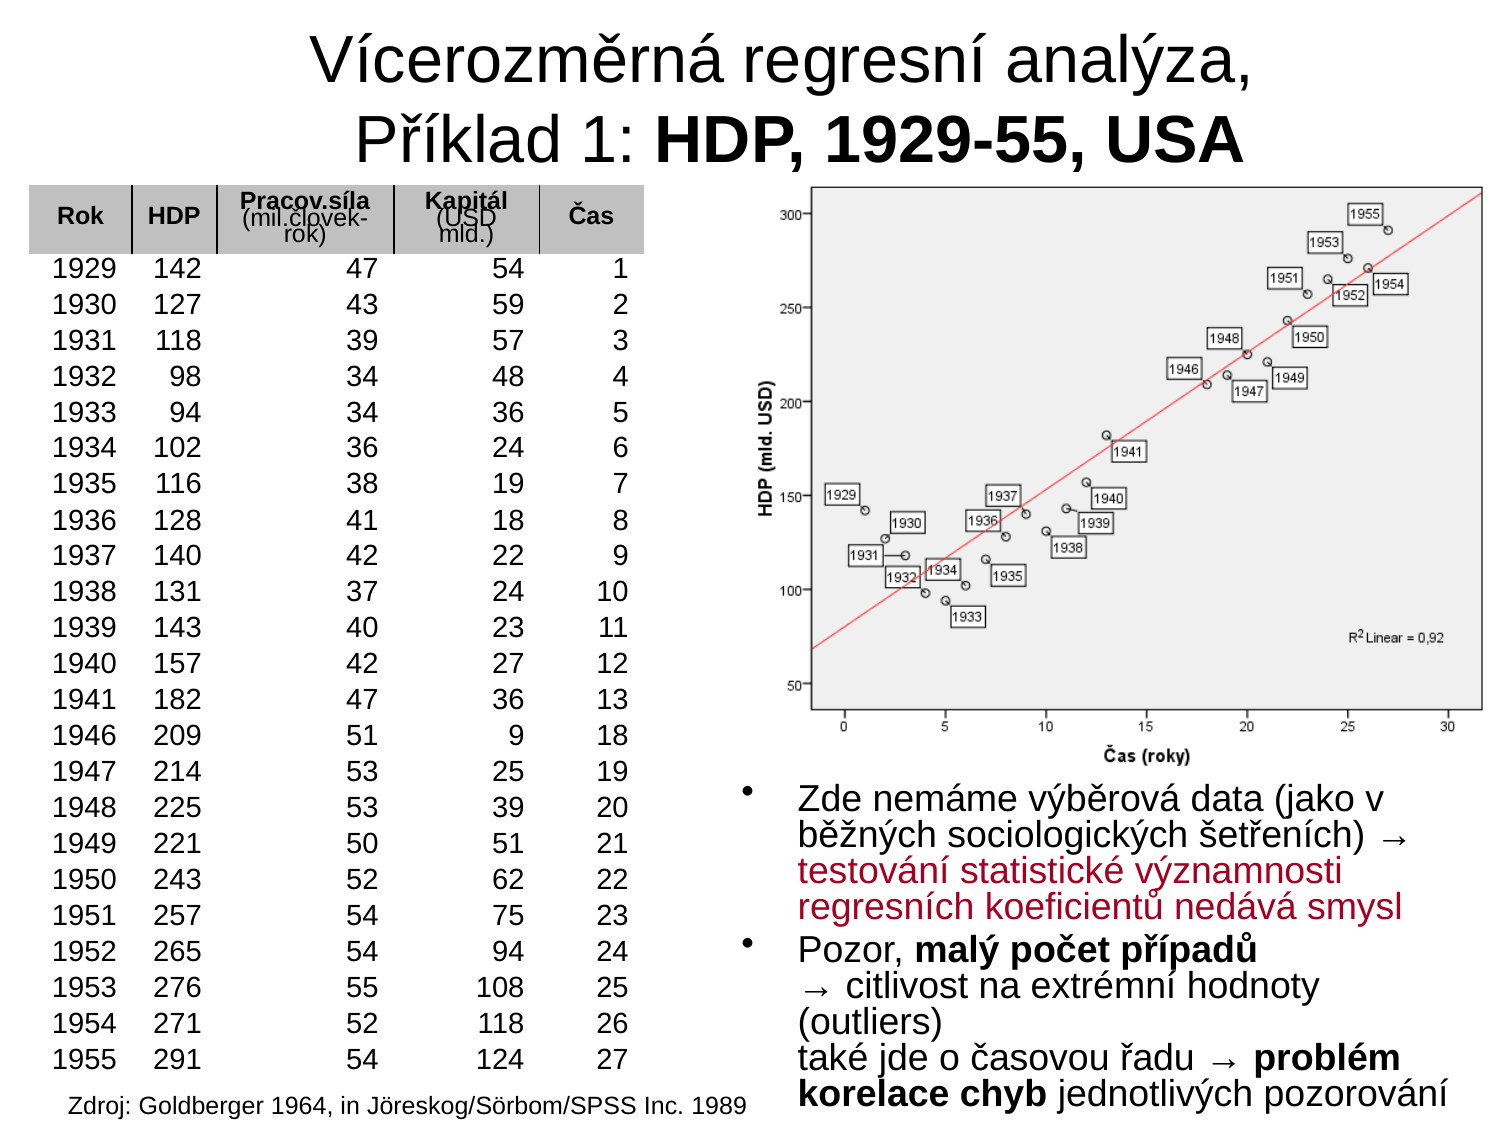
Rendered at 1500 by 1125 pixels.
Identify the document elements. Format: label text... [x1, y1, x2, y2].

table_cell 1 [539, 254, 644, 290]
table_cell 94 [394, 937, 539, 973]
table_cell 108 [394, 973, 539, 1009]
table_header HDP [133, 185, 216, 254]
table_cell 1935 [29, 469, 132, 505]
table_cell 1930 [29, 290, 132, 326]
table_header Pracov.síla (mil.človek-rok) [218, 185, 393, 254]
table_cell 47 [217, 685, 394, 721]
table_cell 11 [539, 613, 644, 649]
table_cell 34 [217, 361, 394, 397]
table_cell 2 [539, 290, 644, 326]
table_cell 182 [132, 685, 217, 721]
table_cell 24 [394, 433, 539, 469]
table_cell 54 [217, 1045, 394, 1081]
table_cell 55 [217, 973, 394, 1009]
table_cell 8 [539, 505, 644, 541]
table_cell 265 [132, 937, 217, 973]
table_cell 140 [132, 541, 217, 577]
table_cell 23 [394, 613, 539, 649]
table_cell 41 [217, 505, 394, 541]
table_cell 6 [539, 433, 644, 469]
table_cell 19 [394, 469, 539, 505]
table_cell 127 [132, 290, 217, 326]
table_cell 1932 [29, 361, 132, 397]
table_cell 75 [394, 901, 539, 937]
table_cell 25 [539, 973, 644, 1009]
table_cell 43 [217, 290, 394, 326]
table_cell 143 [132, 613, 217, 649]
table_cell 1946 [29, 721, 132, 757]
table_cell 22 [539, 865, 644, 901]
table_cell 9 [394, 721, 539, 757]
table_cell 1949 [29, 829, 132, 865]
table_cell 24 [539, 937, 644, 973]
table_cell 27 [539, 1045, 644, 1081]
table_cell 1929 [29, 254, 132, 290]
table_header Kapitál (USD mld.) [395, 185, 539, 254]
table_cell 1940 [29, 649, 132, 685]
table_cell 142 [132, 254, 217, 290]
table_cell 94 [132, 397, 217, 433]
table_cell 39 [217, 326, 394, 361]
table_cell 1931 [29, 326, 132, 361]
table_cell 1937 [29, 541, 132, 577]
table_cell 1933 [29, 397, 132, 433]
table_cell 225 [132, 793, 217, 829]
picture [749, 172, 1500, 769]
title Vícerozměrná regresní analýza, Příklad 1: HDP, 1929-55, USA [41, 42, 1500, 149]
table_cell 276 [132, 973, 217, 1009]
table_cell 62 [394, 865, 539, 901]
table_cell 47 [217, 254, 394, 290]
table_cell 39 [394, 793, 539, 829]
table_cell 51 [394, 829, 539, 865]
table_cell 59 [394, 290, 539, 326]
table_cell 19 [539, 757, 644, 793]
table_cell 36 [394, 685, 539, 721]
table_cell 38 [217, 469, 394, 505]
table_cell 1947 [29, 757, 132, 793]
text_box Zdroj: Goldberger 1964, in Jöreskog/Sörbom/SPSS Inc. 1989 [53, 1082, 916, 1125]
table_cell 10 [539, 577, 644, 613]
table_cell 21 [539, 829, 644, 865]
table_cell 214 [132, 757, 217, 793]
table_cell 7 [539, 469, 644, 505]
table_cell 26 [539, 1009, 644, 1045]
table_cell 221 [132, 829, 217, 865]
table_cell 1938 [29, 577, 132, 613]
table_cell 5 [539, 397, 644, 433]
table_cell 1950 [29, 865, 132, 901]
table_cell 54 [217, 901, 394, 937]
table_cell 124 [394, 1045, 539, 1081]
table_cell 27 [394, 649, 539, 685]
table_cell 50 [217, 829, 394, 865]
table_cell 1952 [29, 937, 132, 973]
table_cell 42 [217, 541, 394, 577]
table_cell 1951 [29, 901, 132, 937]
table_cell 52 [217, 1009, 394, 1045]
table_cell 98 [132, 361, 217, 397]
table_cell 20 [539, 793, 644, 829]
table_cell 116 [132, 469, 217, 505]
table_cell 53 [217, 793, 394, 829]
table_cell 12 [539, 649, 644, 685]
table_cell 23 [539, 901, 644, 937]
table_cell 13 [539, 685, 644, 721]
table_cell 54 [217, 937, 394, 973]
table_cell 36 [394, 397, 539, 433]
table_cell 51 [217, 721, 394, 757]
list Zde nemáme výběrová data (jako v běžných sociologických šetřeních) → testování statistické významnosti regresních koeficientů nedává smysl Pozor, malý počet případů → citlivost na extrémní hodnoty (outliers) také jde o časovou řadu → problém korelace chyb jednotlivých pozorování [726, 774, 1483, 1106]
table_cell 118 [132, 326, 217, 361]
table_cell 22 [394, 541, 539, 577]
table_cell 52 [217, 865, 394, 901]
table_cell 3 [539, 326, 644, 361]
table_cell 118 [394, 1009, 539, 1045]
table_cell 102 [132, 433, 217, 469]
table_cell 34 [217, 397, 394, 433]
table_cell 42 [217, 649, 394, 685]
table_cell 1953 [29, 973, 132, 1009]
table_cell 209 [132, 721, 217, 757]
table_cell 1939 [29, 613, 132, 649]
table_cell 18 [539, 721, 644, 757]
table_cell 243 [132, 865, 217, 901]
table_cell 131 [132, 577, 217, 613]
table_cell 37 [217, 577, 394, 613]
table_cell 257 [132, 901, 217, 937]
table_cell 53 [217, 757, 394, 793]
table_cell 54 [394, 254, 539, 290]
table_cell 1948 [29, 793, 132, 829]
table_cell 9 [539, 541, 644, 577]
table_cell 24 [394, 577, 539, 613]
table_cell 128 [132, 505, 217, 541]
table_cell 1955 [29, 1045, 132, 1081]
table_cell 25 [394, 757, 539, 793]
table_cell 157 [132, 649, 217, 685]
table_cell 40 [217, 613, 394, 649]
table_cell 1936 [29, 505, 132, 541]
table_header Rok [29, 185, 131, 254]
table_cell 1941 [29, 685, 132, 721]
table_cell 1954 [29, 1009, 132, 1045]
table_cell 271 [132, 1009, 217, 1045]
table_cell 4 [539, 361, 644, 397]
table_cell 18 [394, 505, 539, 541]
table_header Čas [540, 185, 644, 254]
table_cell 36 [217, 433, 394, 469]
table_cell 1934 [29, 433, 132, 469]
table_cell 48 [394, 361, 539, 397]
table_cell 291 [132, 1045, 217, 1081]
table_cell 57 [394, 326, 539, 361]
